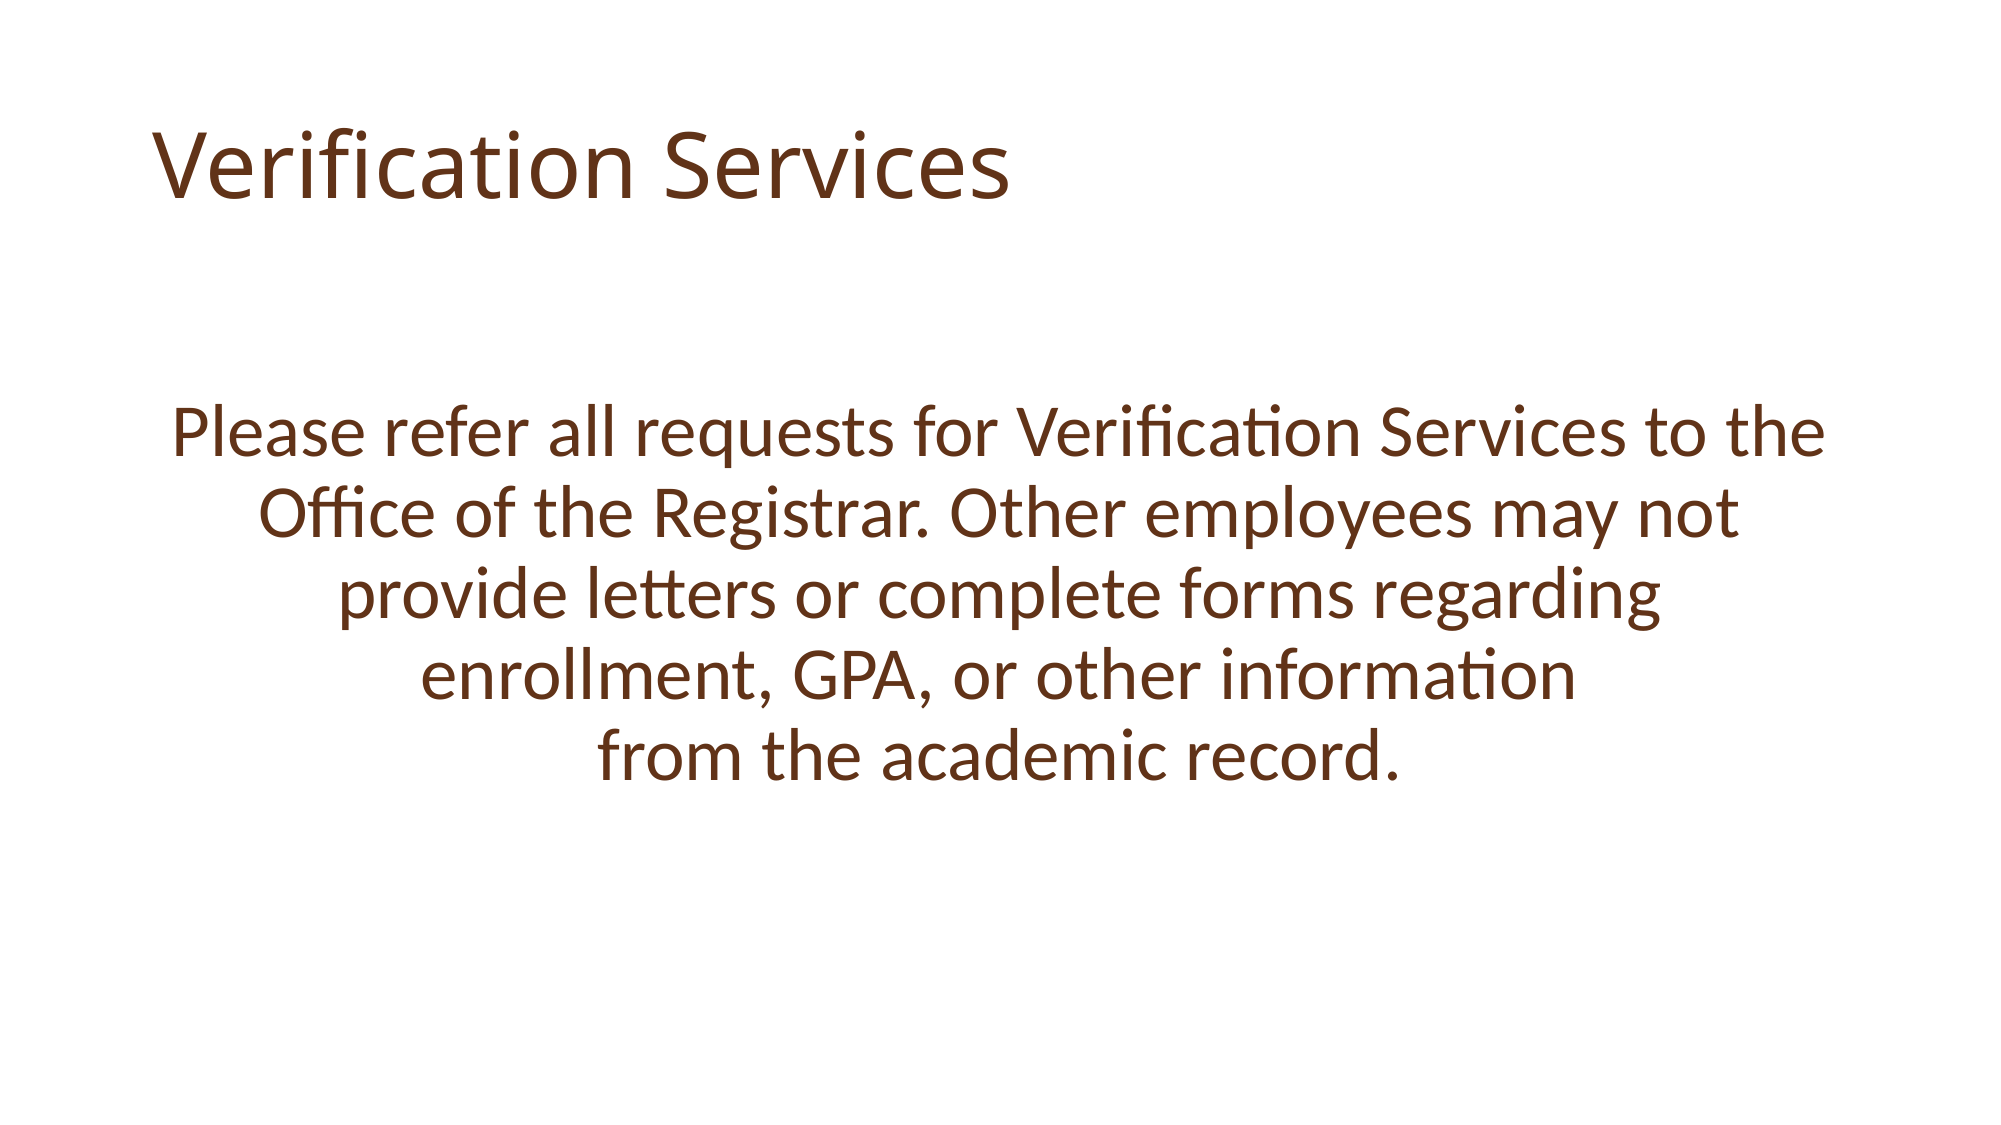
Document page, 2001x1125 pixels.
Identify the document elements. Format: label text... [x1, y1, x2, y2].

title Verification Services [137, 59, 1863, 278]
list Please refer all requests for Verification Services to the Office of the Registrar. Other employees may not provide letters or complete forms regarding enrollment, GPA, or other information from the academic record. [137, 384, 1863, 1014]
